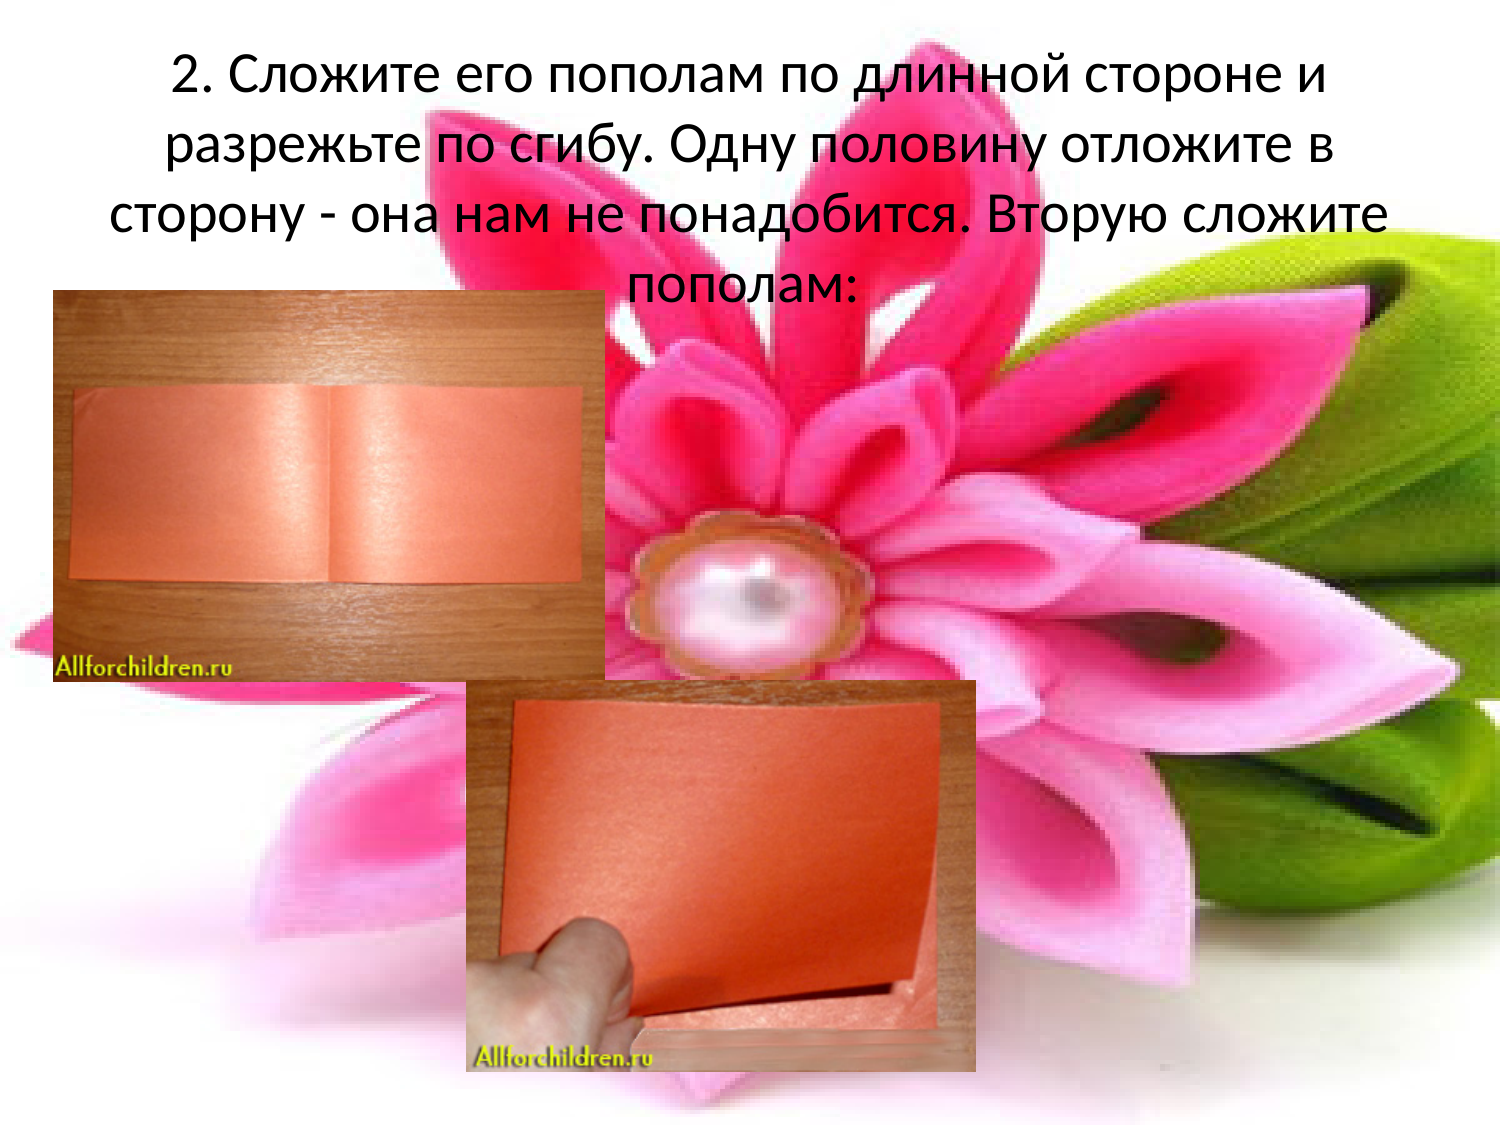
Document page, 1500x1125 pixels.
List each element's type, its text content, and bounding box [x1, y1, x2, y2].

picture [0, 0, 1500, 1125]
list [52, 290, 605, 682]
title 2. Сложите его пополам по длинной стороне и разрежьте по сгибу. Одну половину отложите в сторону - она нам не понадобится. Вторую сложите пополам: [75, 45, 1425, 374]
